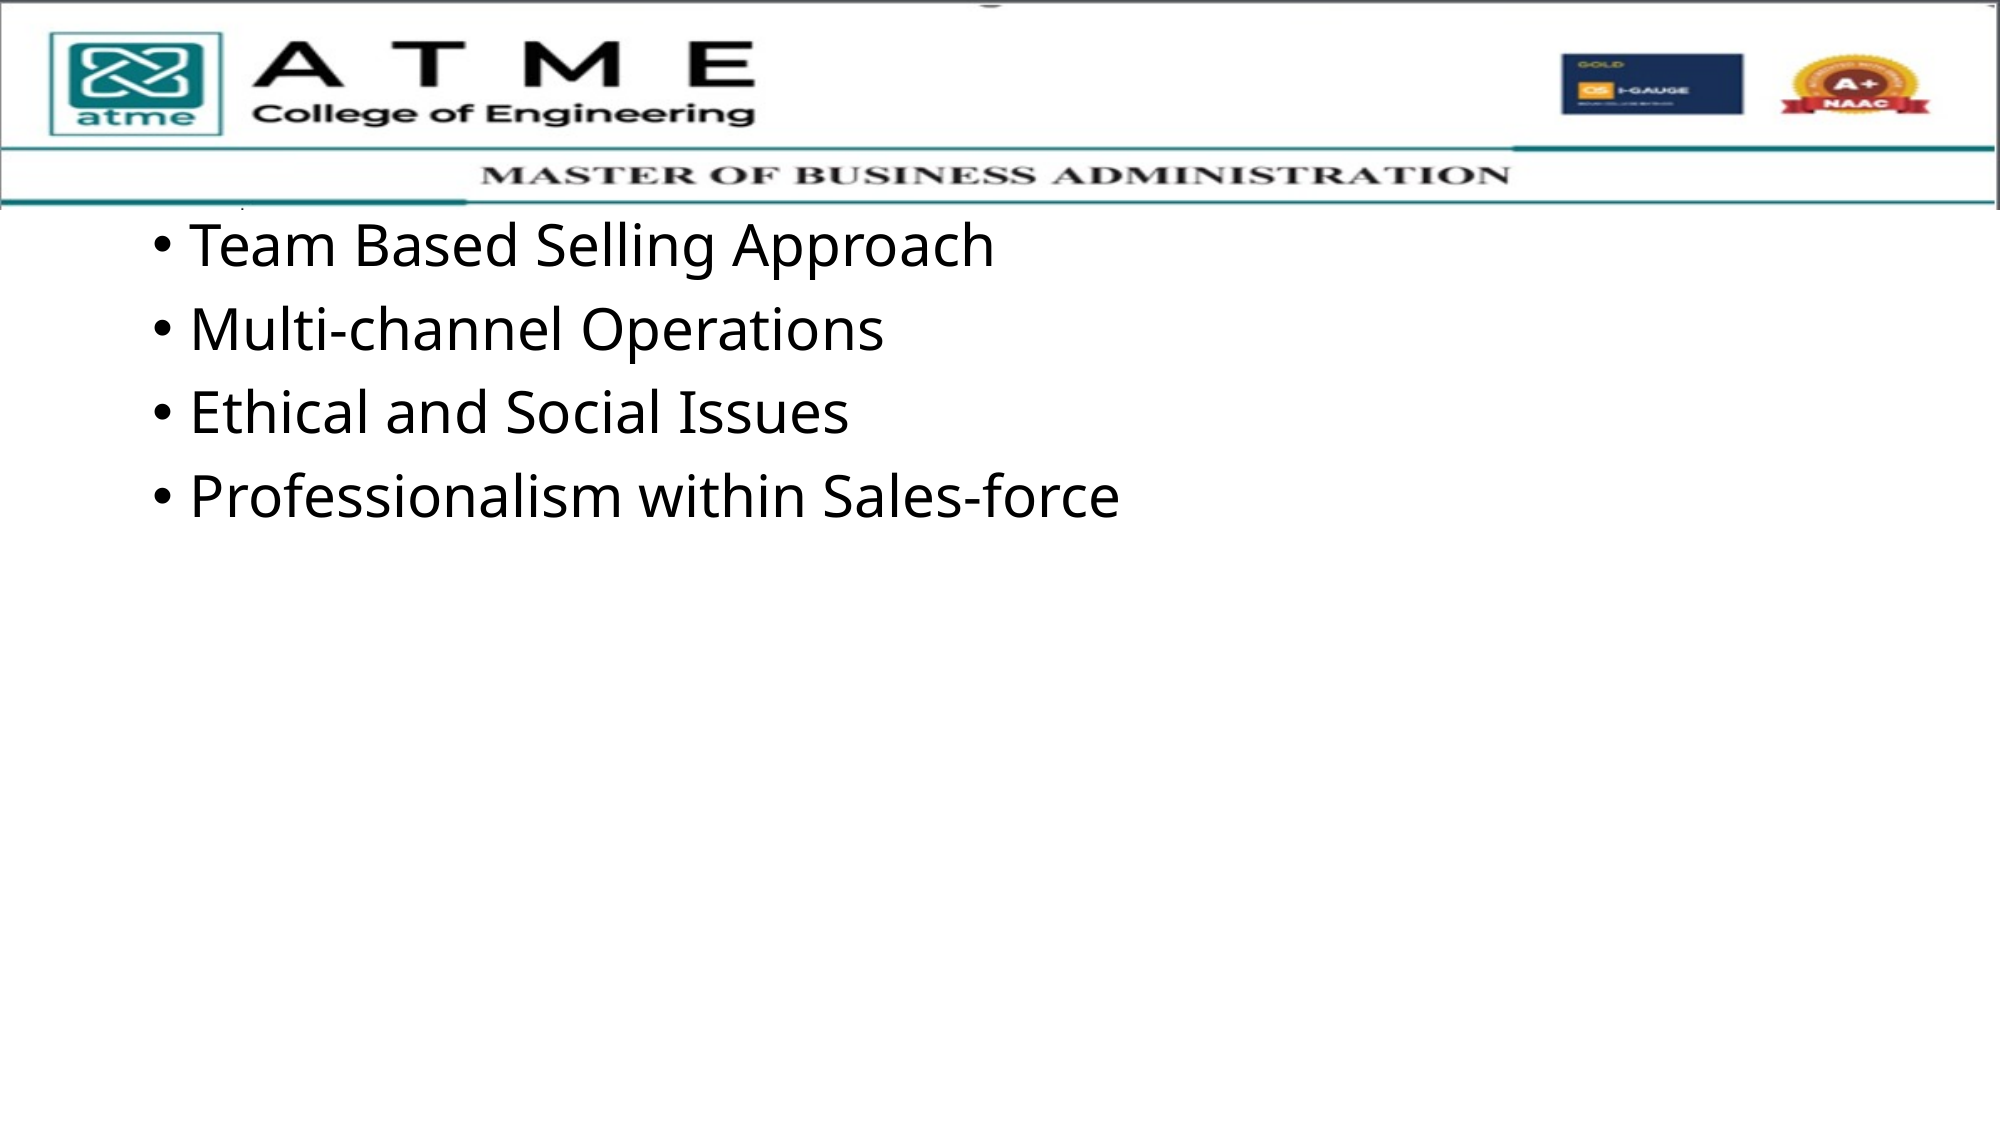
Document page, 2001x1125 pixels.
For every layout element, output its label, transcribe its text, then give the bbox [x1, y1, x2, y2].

picture [0, 0, 2000, 210]
list Team Based Selling Approach Multi-channel Operations Ethical and Social Issues Professionalism within Sales-force [137, 208, 1863, 1014]
